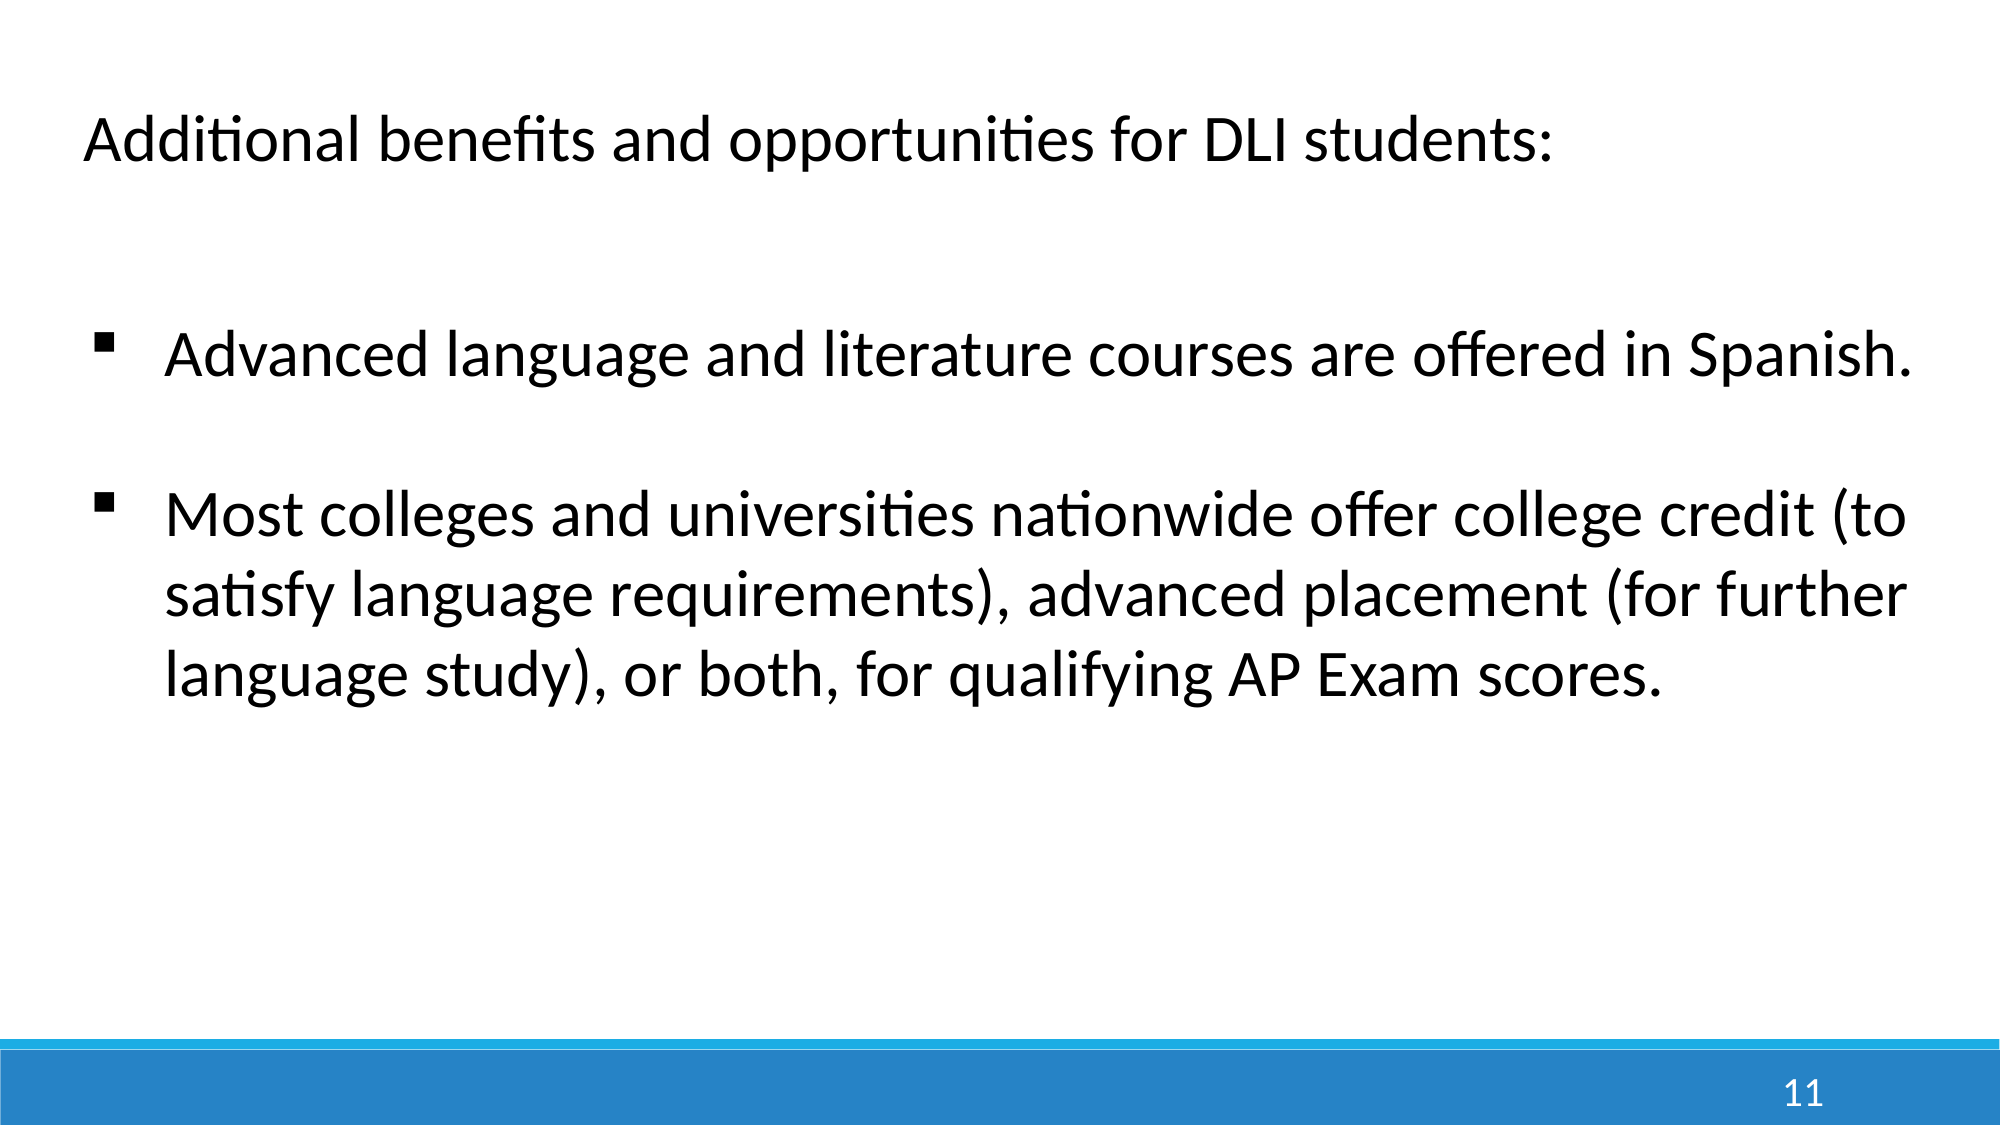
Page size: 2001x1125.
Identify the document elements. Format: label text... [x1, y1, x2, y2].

slide_number 11 [1624, 1059, 1840, 1120]
text_box Advanced language and literature courses are offered in Spanish. Most colleges and universities nationwide offer college credit (to satisfy language requirements), advanced placement (for further language study), or both, for qualifying AP Exam scores. [0, 222, 1948, 718]
text_box Additional benefits and opportunities for DLI students: [69, 87, 1571, 182]
